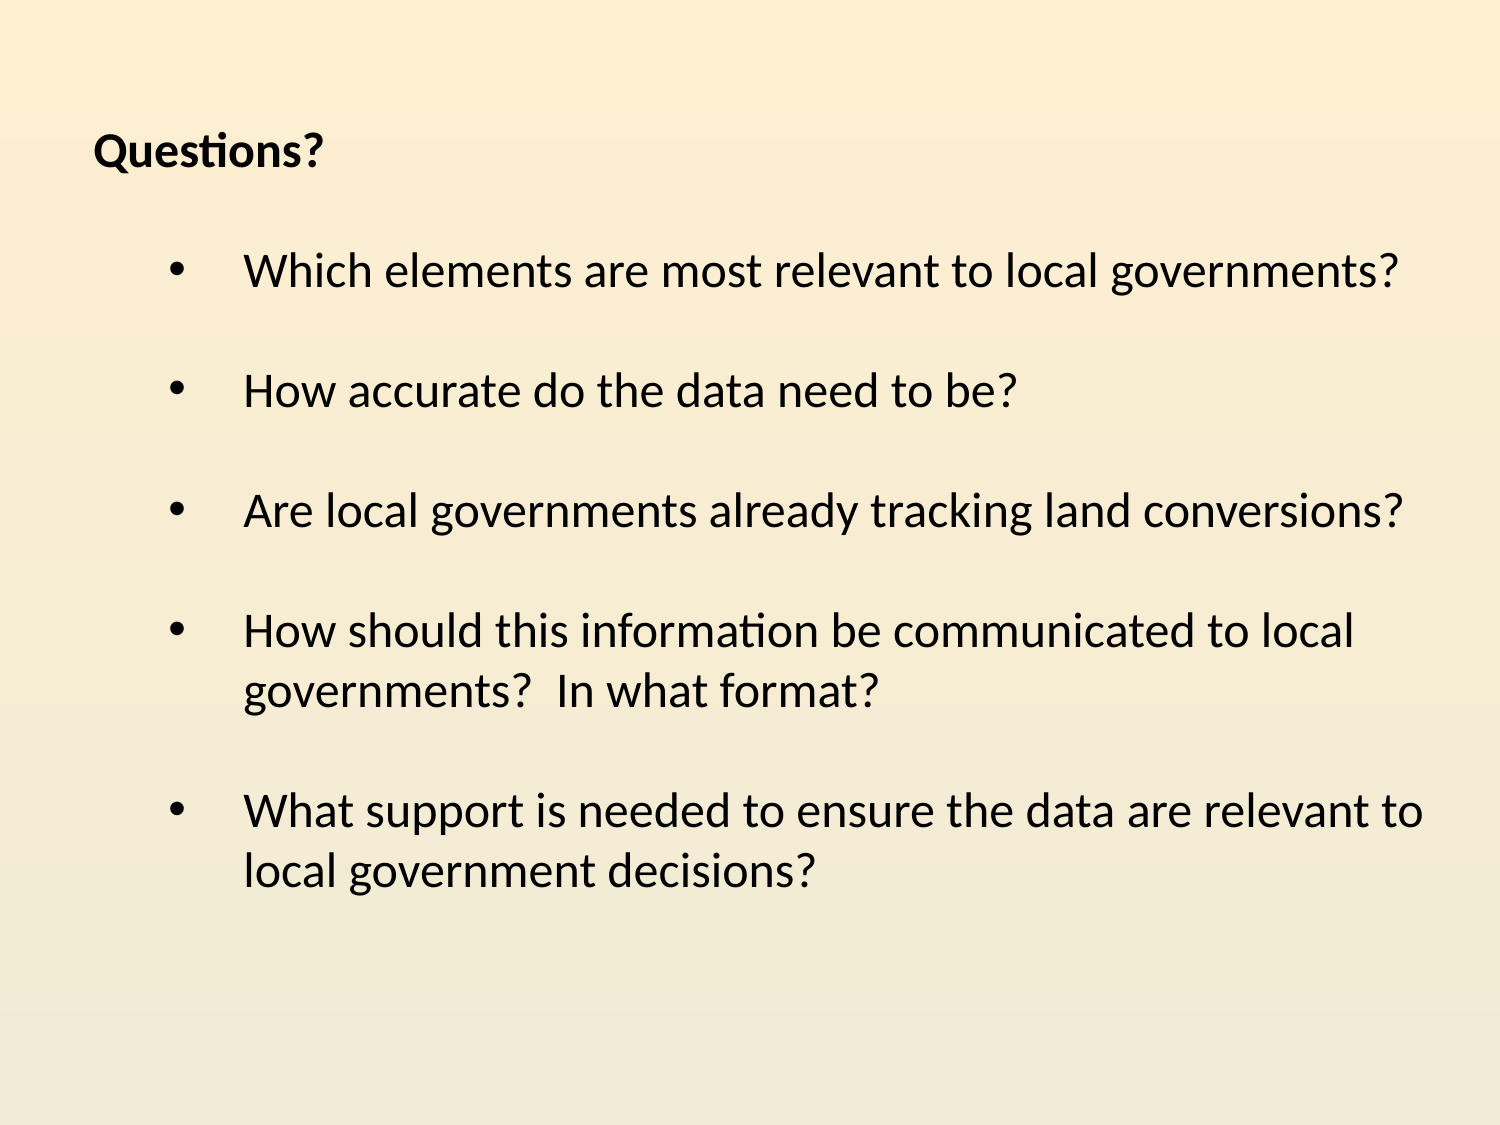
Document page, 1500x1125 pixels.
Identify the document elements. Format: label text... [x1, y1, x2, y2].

text_box Questions? Which elements are most relevant to local governments? How accurate do the data need to be? Are local governments already tracking land conversions? How should this information be communicated to local governments? In what format? What support is needed to ensure the data are relevant to local government decisions? [78, 110, 1448, 906]
